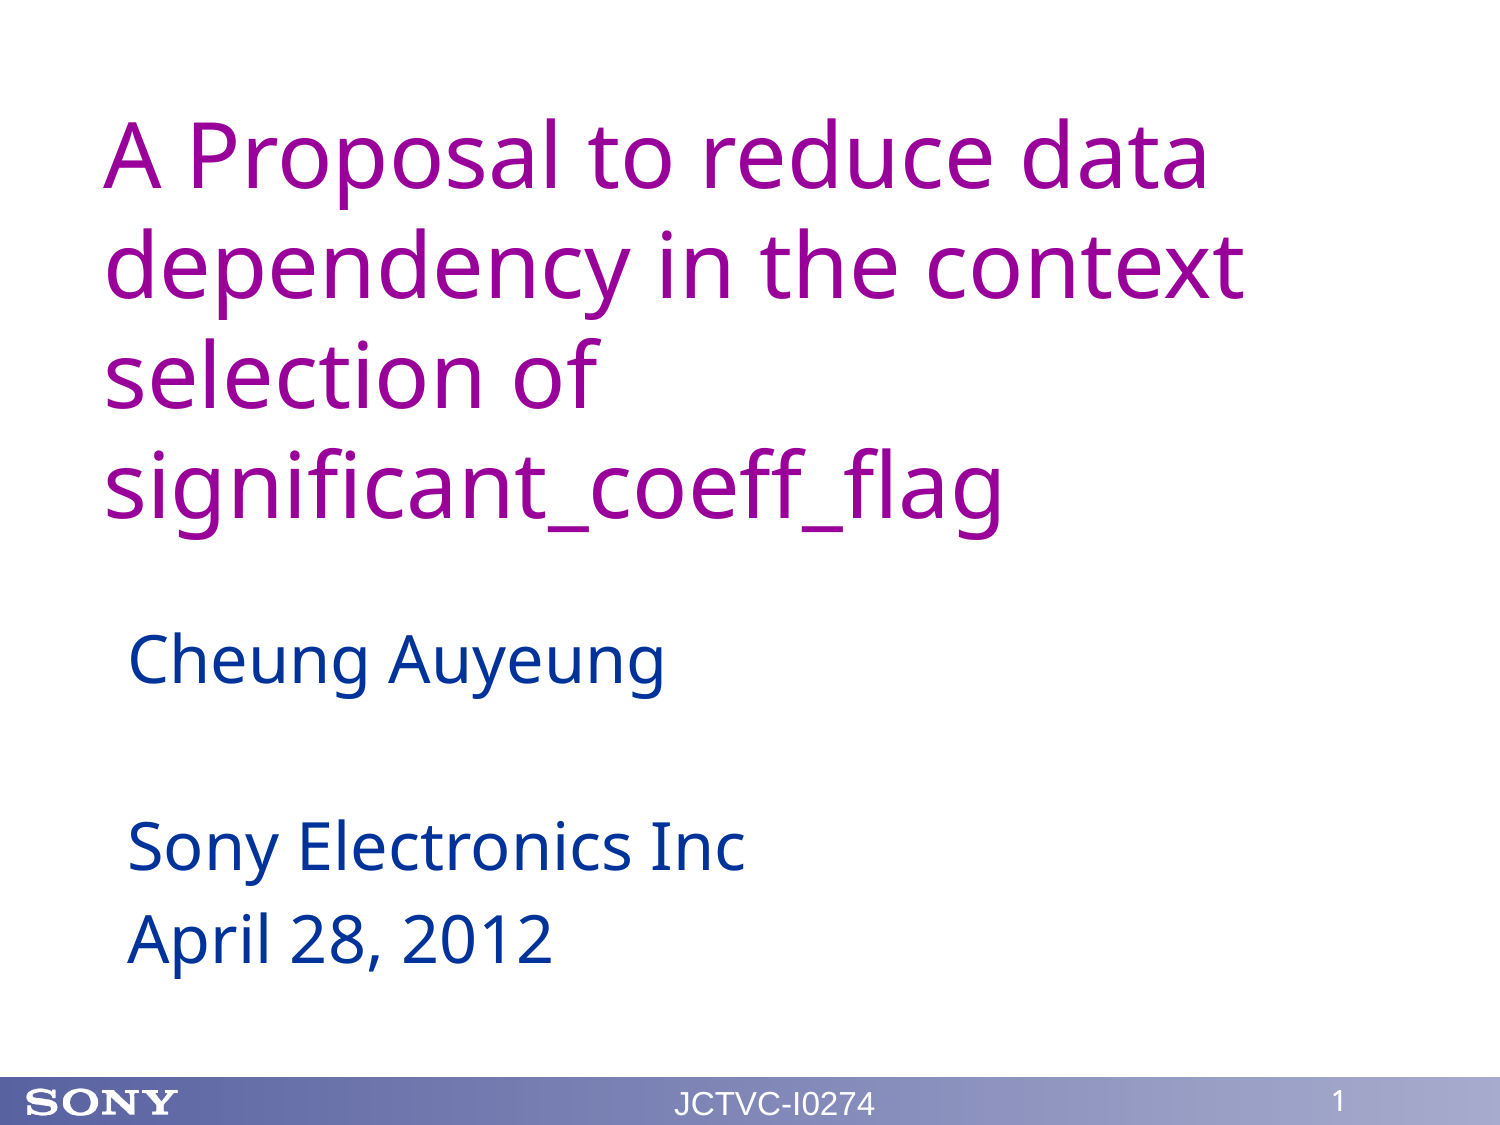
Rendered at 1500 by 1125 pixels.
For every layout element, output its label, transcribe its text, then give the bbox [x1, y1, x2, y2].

text_box 1 [1049, 1074, 1363, 1125]
picture [26, 1088, 178, 1116]
footer JCTVC-I0274 [537, 1074, 1013, 1125]
text_box A Proposal to reduce data dependency in the context selection of significant_coeff_flag [88, 53, 1407, 544]
text_box Cheung Auyeung Sony Electronics Inc April 28, 2012 [112, 609, 1199, 1038]
